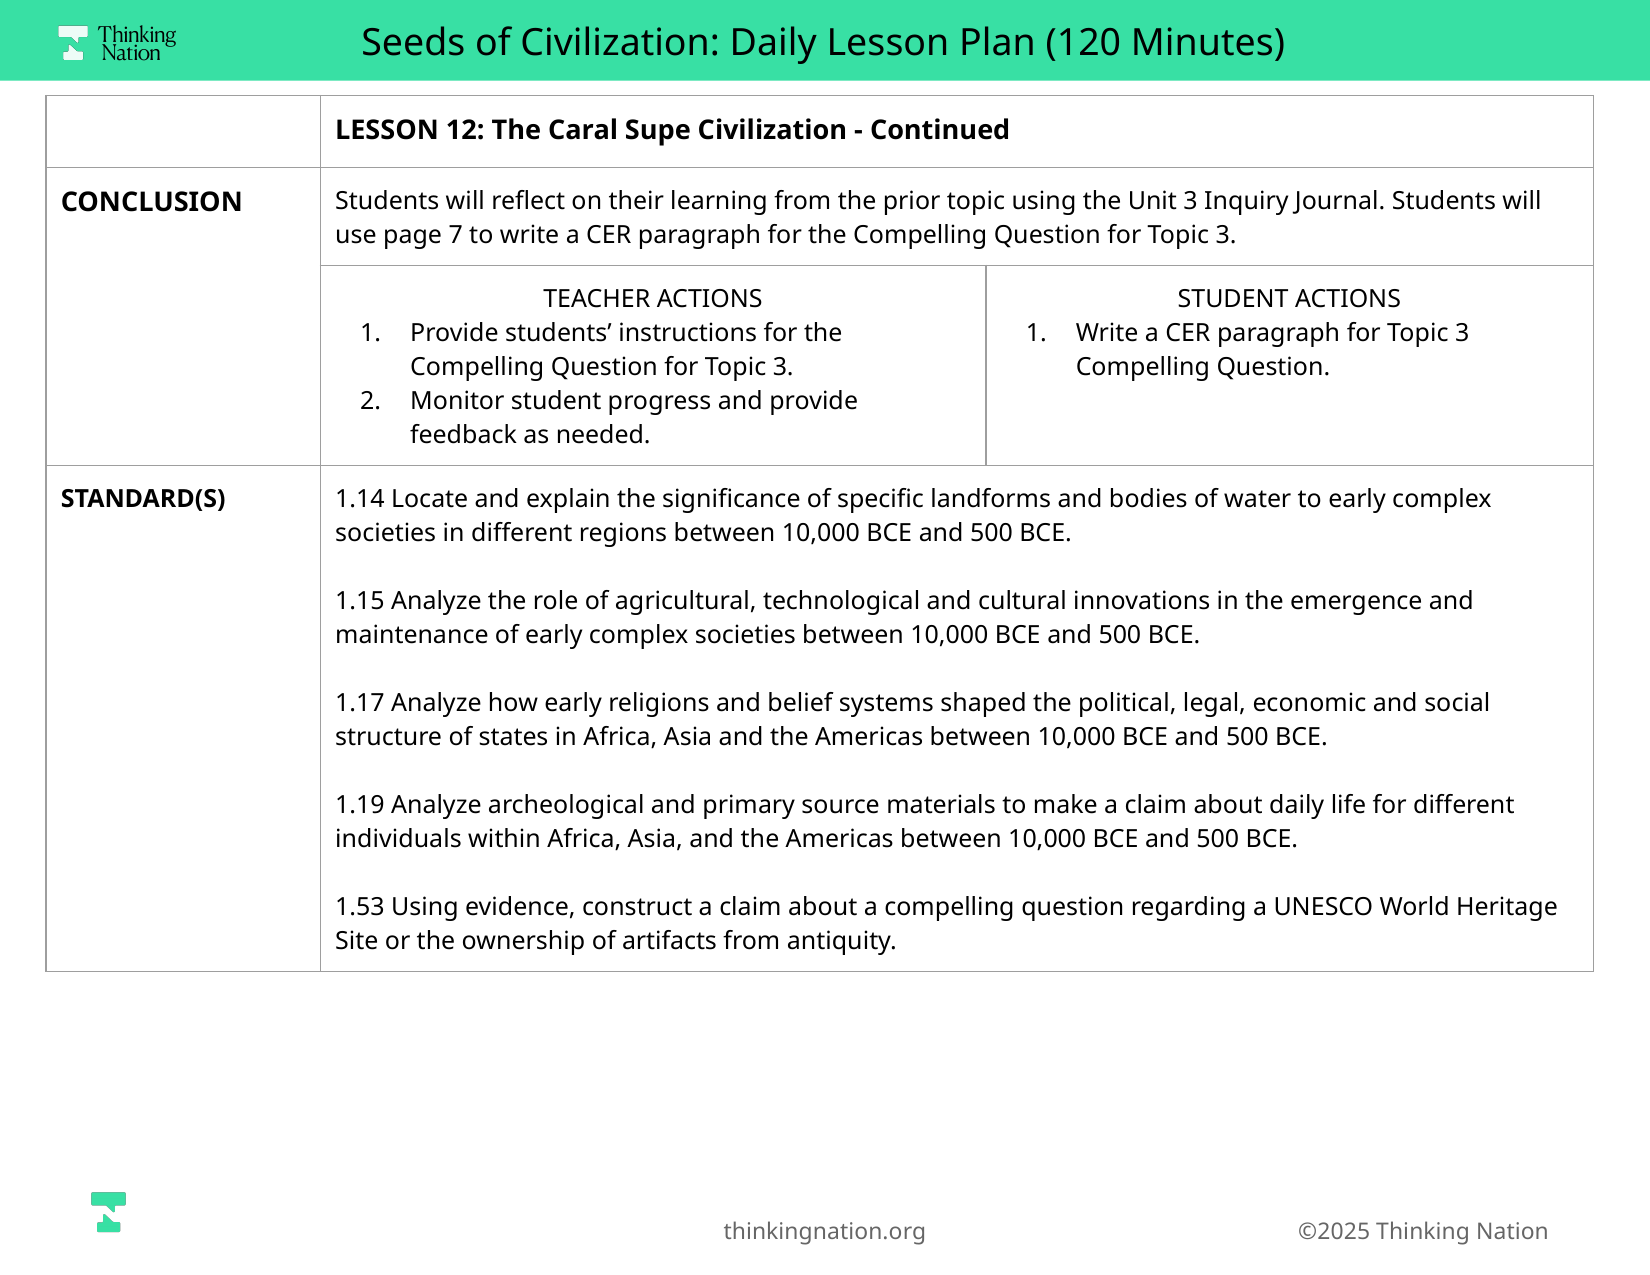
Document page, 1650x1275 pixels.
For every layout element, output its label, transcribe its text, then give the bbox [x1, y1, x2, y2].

table_header LESSON 12: The Caral Supe Civilization - Continued [321, 96, 1593, 167]
picture [80, 1184, 136, 1240]
table_cell 1.14 Locate and explain the significance of specific landforms and bodies of water to early complex societies in different regions between 10,000 BCE and 500 BCE. 1.15 Analyze the role of agricultural, technological and cultural innovations in the emergence and maintenance of early complex societies between 10,000 BCE and 500 BCE. 1.17 Analyze how early religions and belief systems shaped the political, legal, economic and social structure of states in Africa, Asia and the Americas between 10,000 BCE and 500 BCE. 1.19 Analyze archeological and primary source materials to make a claim about daily life for different individuals within Africa, Asia, and the Americas between 10,000 BCE and 500 BCE. 1.53 Using evidence, construct a claim about a compelling question regarding a UNESCO World Heritage Site or the ownership of artifacts from antiquity. [321, 466, 1593, 971]
table_header [47, 96, 320, 167]
text_box thinkingnation.org [629, 1200, 1021, 1240]
table_cell Students will reflect on their learning from the prior topic using the Unit 3 Inquiry Journal. Students will use page 7 to write a CER paragraph for the Compelling Question for Topic 3. [321, 168, 1593, 265]
picture [45, 14, 180, 85]
table_cell STUDENT ACTIONS Write a CER paragraph for Topic 3 Compelling Question. [987, 266, 1593, 465]
text_box Seeds of Civilization: Daily Lesson Plan (120 Minutes) [0, 0, 1650, 81]
table_cell STANDARD(S) [47, 466, 320, 971]
table_cell CONCLUSION [47, 168, 320, 465]
text_box ©2025 Thinking Nation [1174, 1200, 1566, 1240]
table_cell TEACHER ACTIONS Provide students’ instructions for the Compelling Question for Topic 3. Monitor student progress and provide feedback as needed. [321, 266, 985, 465]
